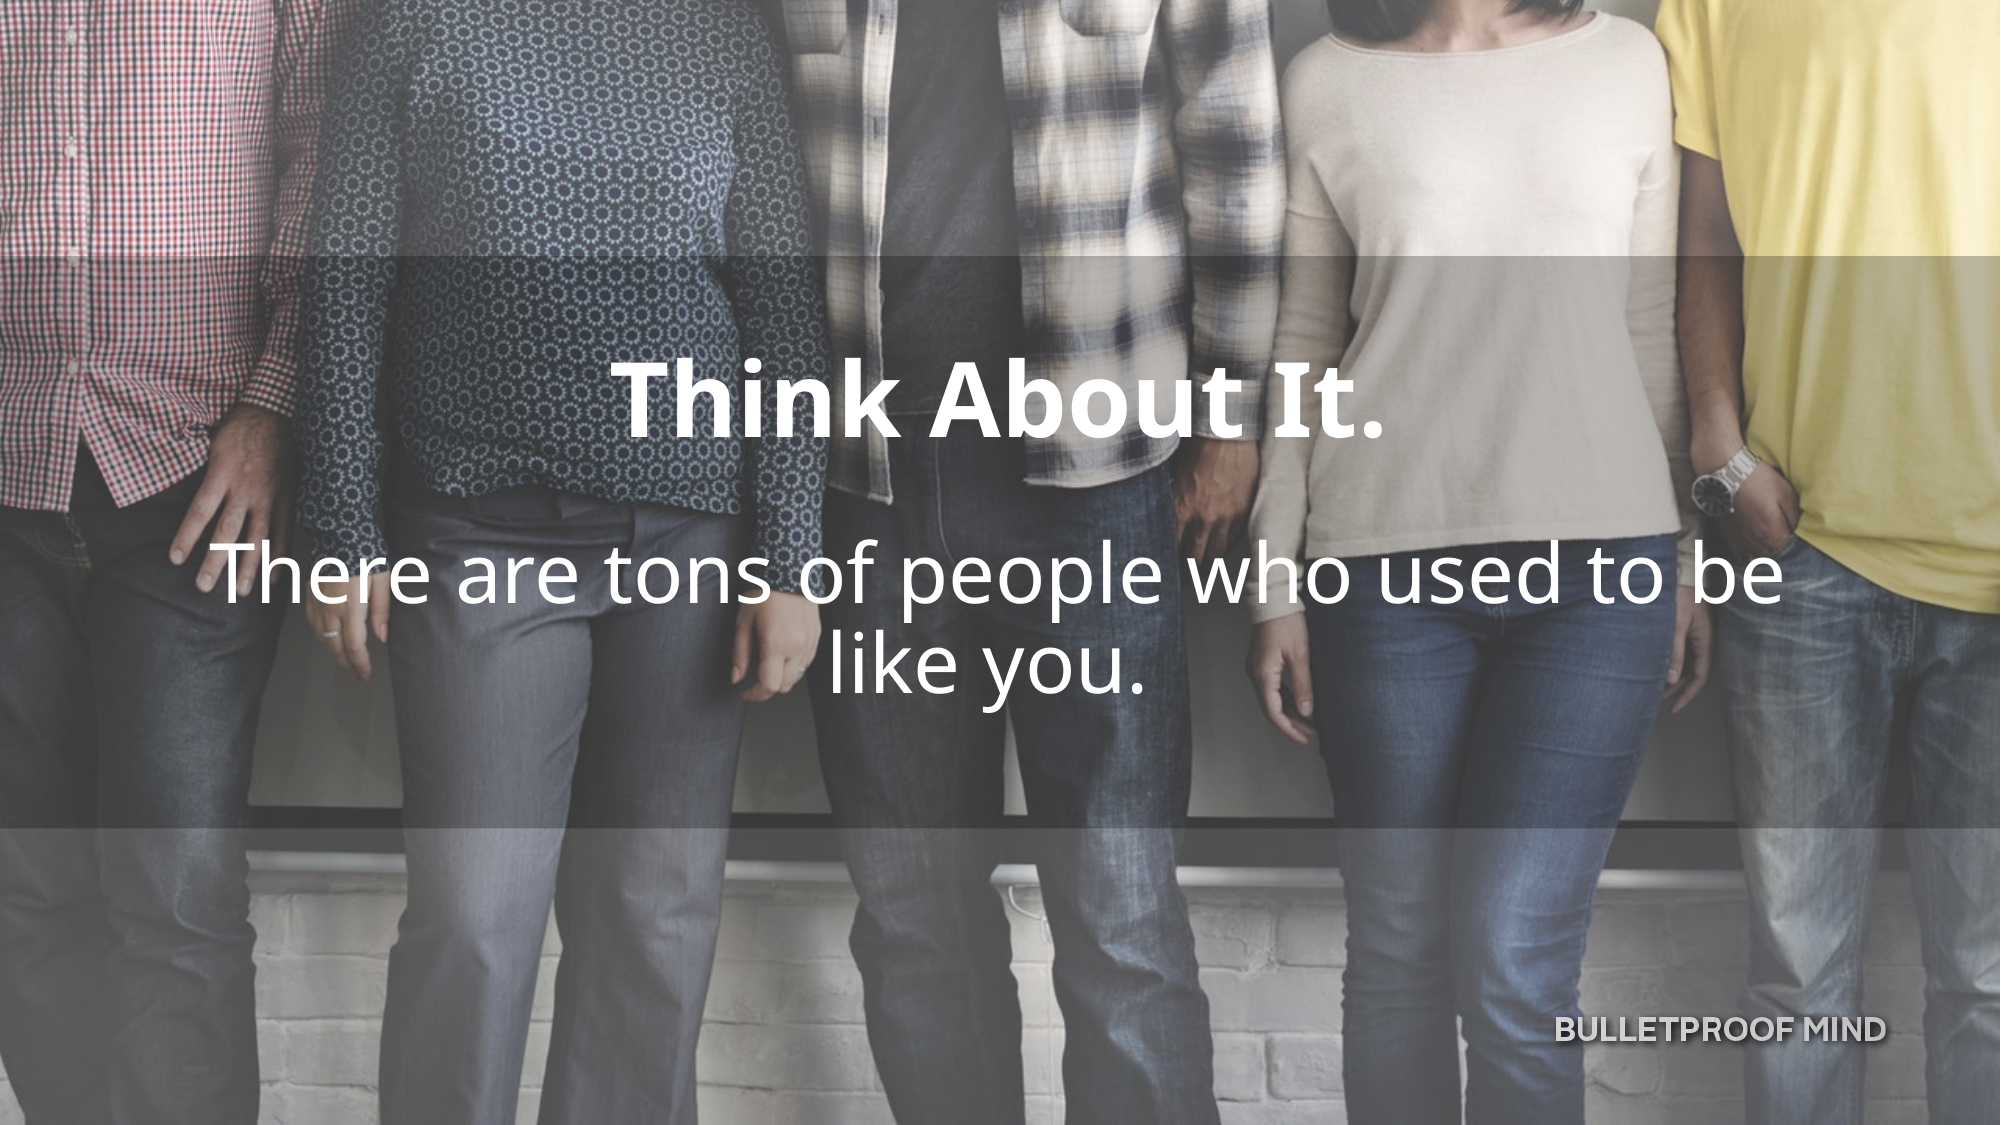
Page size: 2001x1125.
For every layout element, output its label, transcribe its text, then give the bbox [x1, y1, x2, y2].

title Think About It. [136, 0, 1862, 468]
picture [1527, 994, 1913, 1063]
list There are tons of people who used to be like you. [136, 524, 1862, 771]
text_box [0, 255, 2000, 829]
